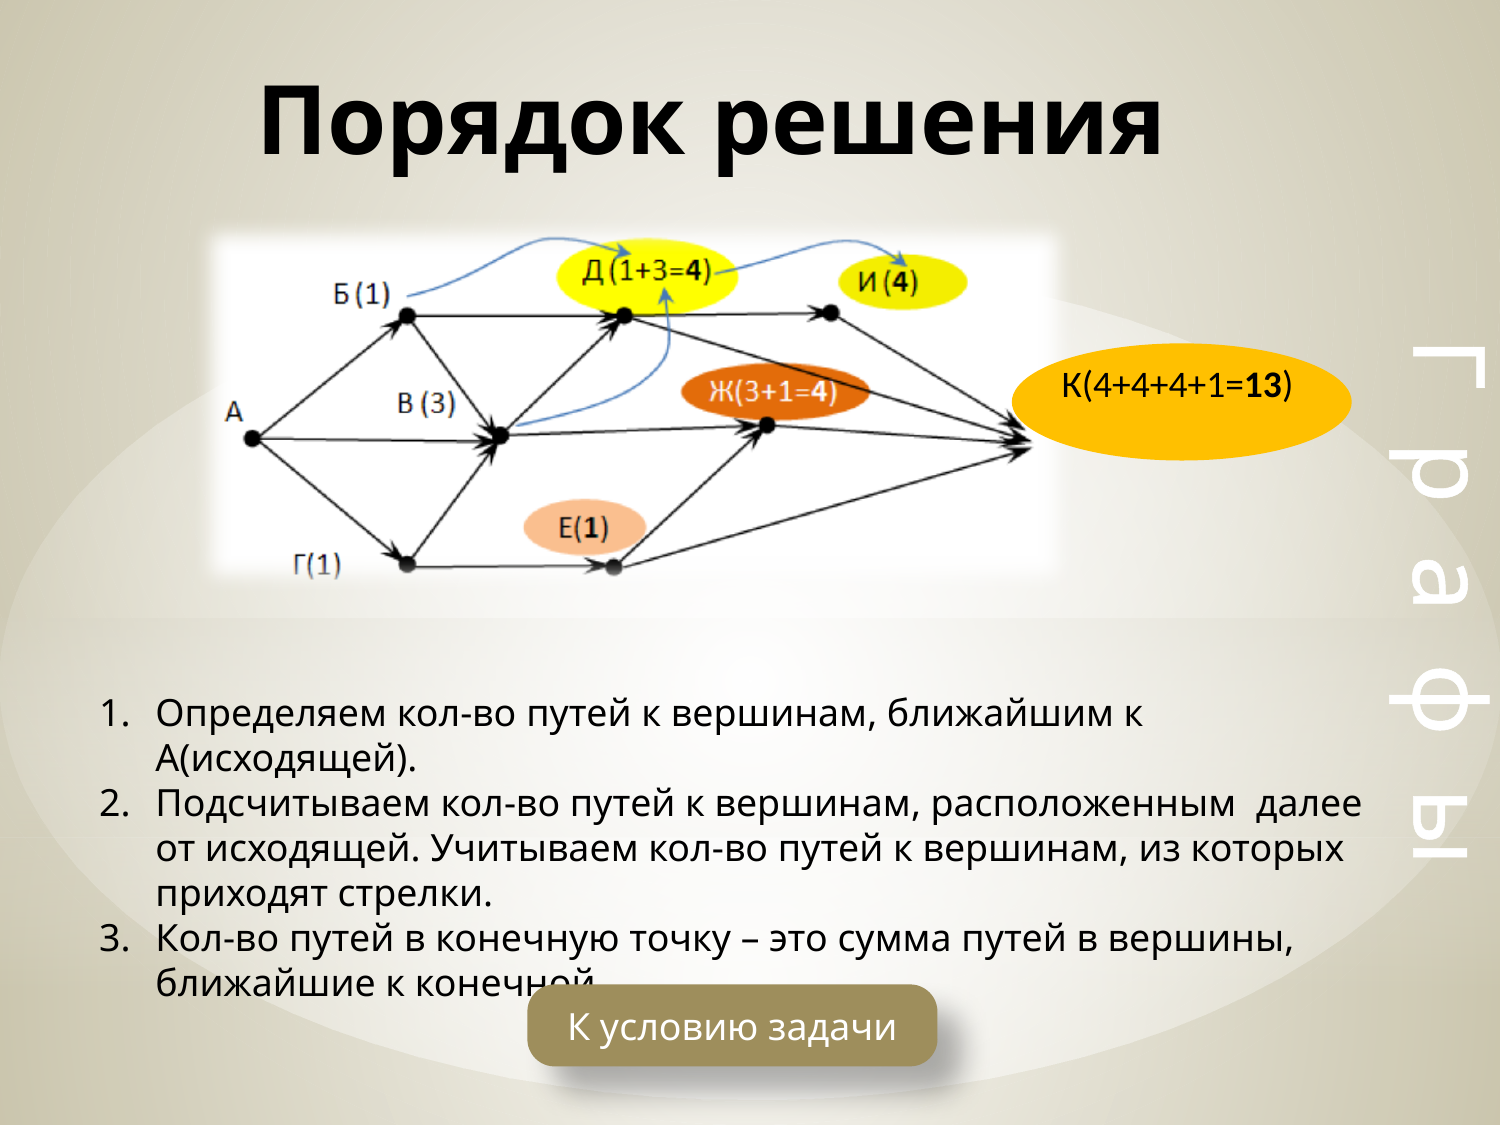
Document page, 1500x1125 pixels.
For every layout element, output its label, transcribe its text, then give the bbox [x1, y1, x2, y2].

picture [192, 214, 1075, 593]
title Порядок решения [85, 51, 1182, 239]
text_box Г р а ф ы [1386, 255, 1500, 948]
text_box Определяем кол-во путей к вершинам, ближайшим к А(исходящей). Подсчитываем кол-во путей к вершинам, расположенным далее от исходящей. Учитываем кол-во путей к вершинам, из которых приходят стрелки. Кол-во путей в конечную точку – это сумма путей в вершины, ближайшие к конечной. [84, 682, 1379, 1057]
text_box К условию задачи [526, 983, 939, 1068]
text_box К(4+4+4+1=13) [1080, 343, 1352, 461]
